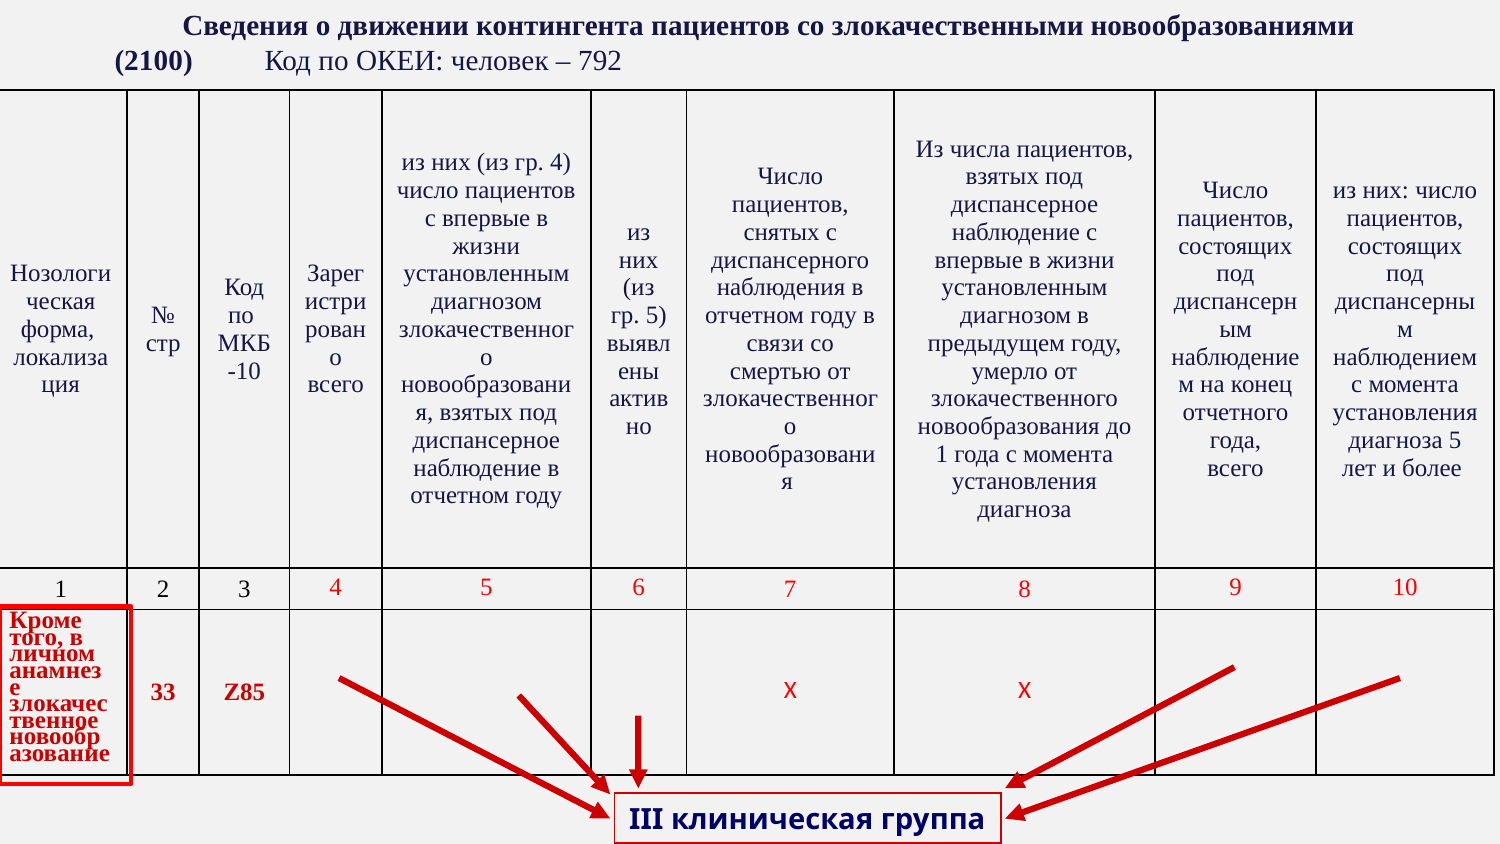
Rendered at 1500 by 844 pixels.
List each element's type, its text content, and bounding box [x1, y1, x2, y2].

text_box [518, 695, 611, 795]
table_header Число пациентов, снятых с диспансерного наблюдения в отчетном году в связи со смертью от злокачественного новообразования [687, 91, 893, 567]
table_cell Z85 [200, 610, 289, 774]
table_cell [383, 610, 590, 774]
table_cell [290, 610, 381, 774]
table_cell [1156, 610, 1315, 764]
table_header Из числа пациентов, взятых под диспансерное наблюдение с впервые в жизни установленным диагнозом в предыдущем году, умерло от злокачественного новообразования до 1 года с момента установления диагноза [895, 91, 1154, 567]
table_header из них (из гр. 4) число пациентов с впервые в жизни установленным диагнозом злокачественного новообразования, взятых под диспансерное наблюдение в отчетном году [383, 91, 590, 567]
table_cell 6 [592, 569, 686, 609]
text_box [0, 604, 133, 786]
table_header Нозологическая форма, локализация [0, 91, 126, 567]
text_box [1005, 667, 1235, 789]
table_cell 7 [687, 569, 893, 609]
table_cell 2 [128, 569, 198, 609]
text_box Сведения о движении контингента пациентов со злокачественными новообразованиями (2100) Код по ОКЕИ: человек – 792 [112, 4, 1427, 77]
table_cell 3 [200, 569, 289, 609]
table_cell 8 [895, 569, 1154, 609]
table_cell 10 [1317, 569, 1493, 609]
table_cell 4 [290, 569, 381, 609]
table_cell 1 [0, 569, 126, 604]
table_cell 33 [133, 610, 198, 774]
table_header Число пациентов, состоящих под диспансерным наблюдением на конец отчетного года, всего [1156, 91, 1315, 567]
table_header № стр [128, 91, 198, 567]
table_cell [1317, 610, 1493, 774]
table_cell Х [687, 610, 893, 774]
text_box [632, 715, 645, 789]
text_box [338, 677, 611, 819]
table_cell Х [895, 610, 1154, 774]
table_cell 5 [383, 569, 590, 609]
text_box III клиническая группа [614, 793, 1001, 843]
table_cell 9 [1156, 569, 1315, 609]
table_header из них (из гр. 5) выявлены активно [592, 91, 686, 567]
text_box [1005, 677, 1400, 821]
table_cell [1156, 709, 1315, 774]
table_header из них: число пациентов, состоящих под диспансерным наблюдением с момента установления диагноза 5 лет и более [1317, 91, 1493, 567]
table_cell [592, 610, 686, 774]
table_header Зарегистрировано всего [290, 91, 381, 567]
table_header Код по МКБ-10 [200, 91, 289, 567]
